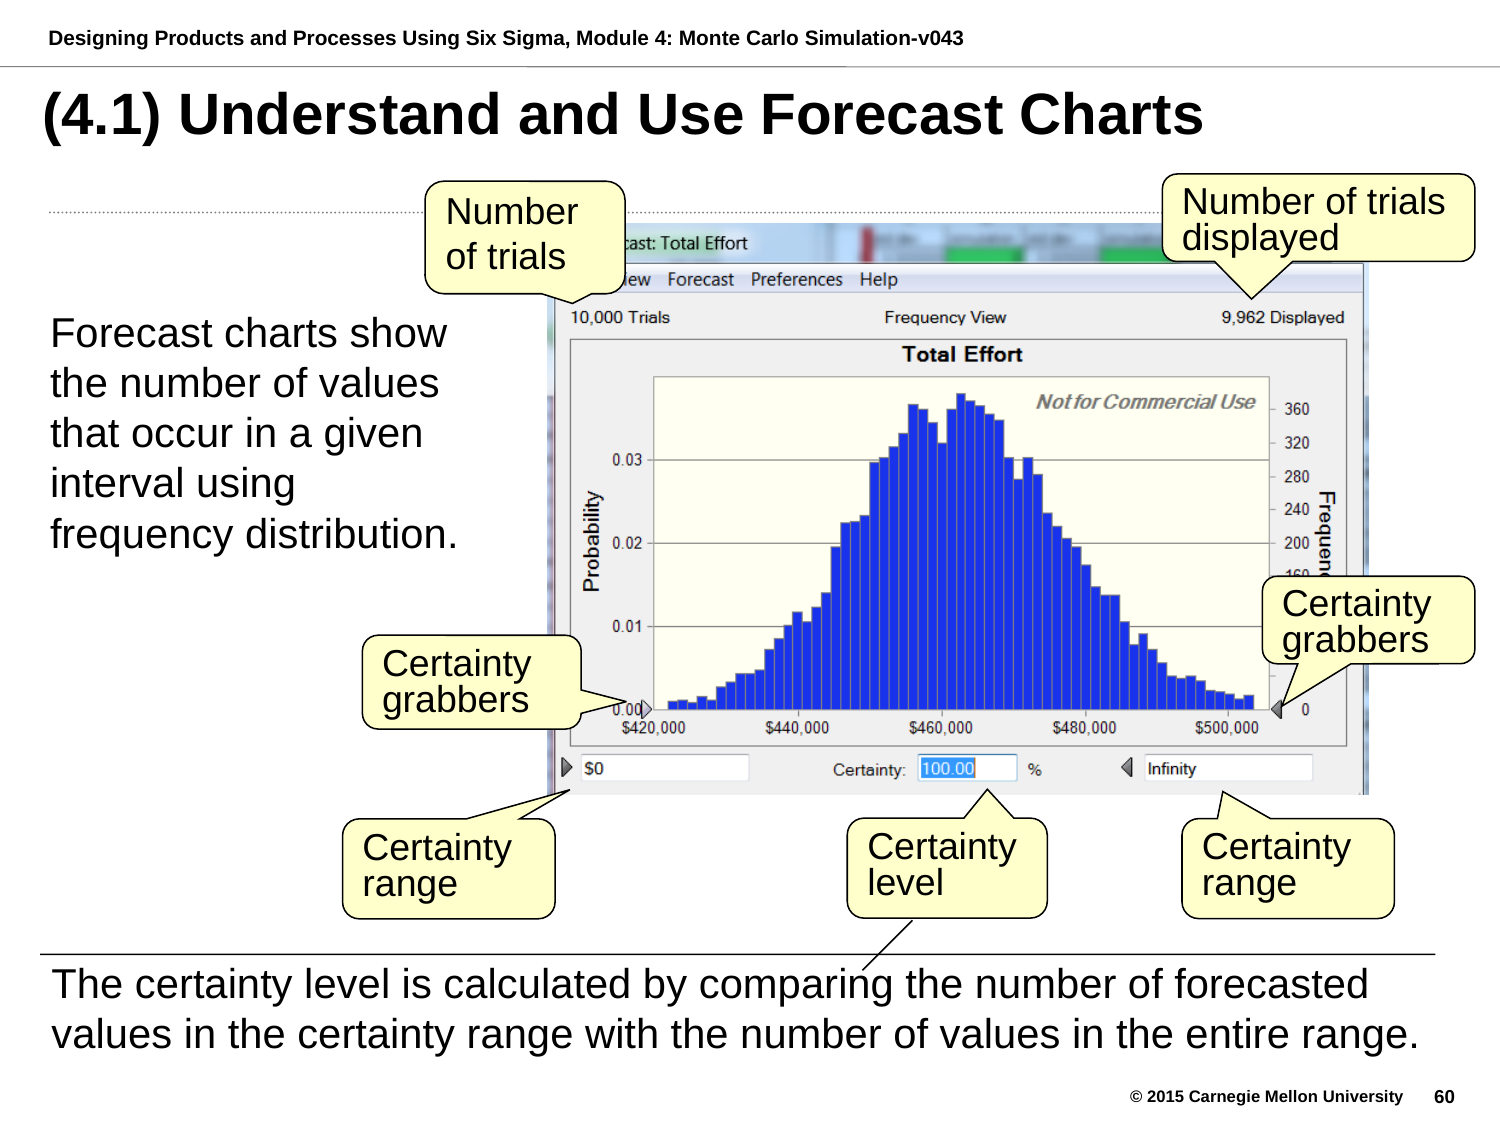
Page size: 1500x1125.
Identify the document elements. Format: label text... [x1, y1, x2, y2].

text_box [39, 920, 1436, 971]
list Forecast charts show the number of values that occur in a given interval using frequency distribution. [50, 306, 488, 918]
text_box Certainty level [847, 804, 1048, 918]
text_box Certainty range [342, 797, 556, 918]
title (4.1) Understand and Use Forecast Charts [42, 89, 1438, 146]
picture [547, 223, 1369, 796]
text_box Certainty range [1181, 804, 1395, 918]
text_box Number of trials [424, 181, 626, 294]
text_box Number of trials displayed [1162, 173, 1475, 262]
text_box Certainty grabbers [362, 635, 542, 730]
text_box The certainty level is calculated by comparing the number of forecasted values in the certainty range with the number of values in the entire range. [30, 942, 1476, 1071]
text_box Certainty grabbers [1374, 576, 1475, 664]
